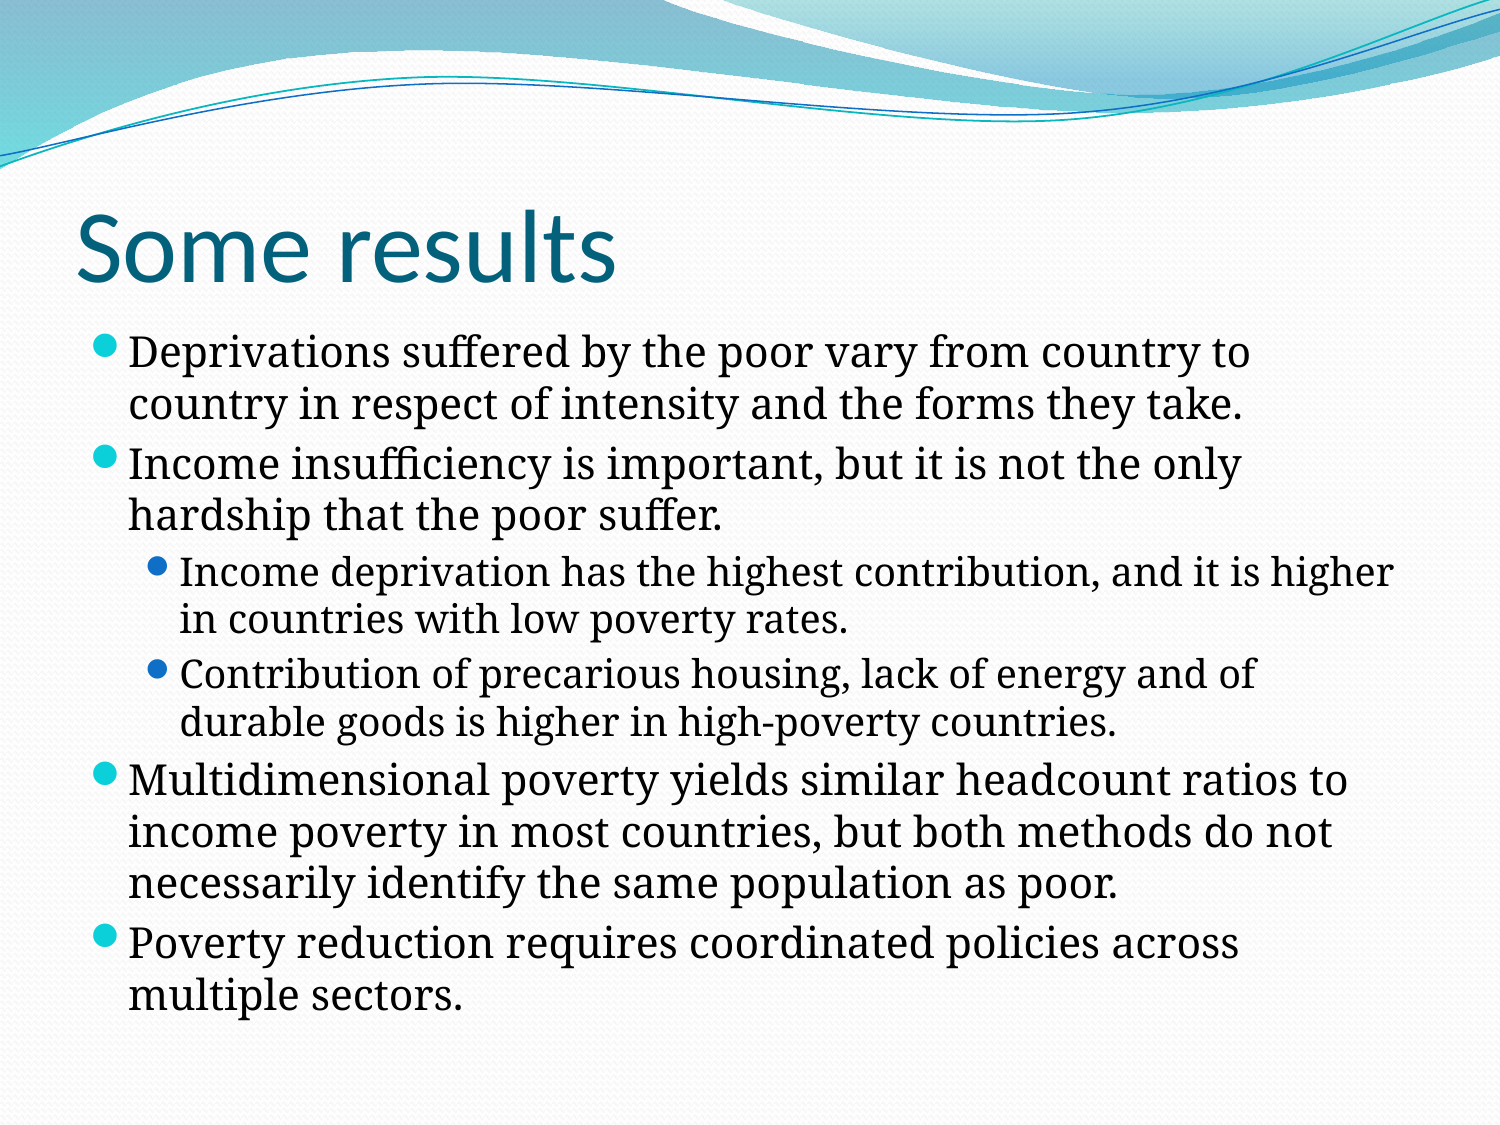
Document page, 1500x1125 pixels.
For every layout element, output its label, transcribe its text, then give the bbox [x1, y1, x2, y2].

title Some results [75, 115, 1425, 303]
list Deprivations suffered by the poor vary from country to country in respect of intensity and the forms they take. Income insufficiency is important, but it is not the only hardship that the poor suffer. Income deprivation has the highest contribution, and it is higher in countries with low poverty rates. Contribution of precarious housing, lack of energy and of durable goods is higher in high-poverty countries. Multidimensional poverty yields similar headcount ratios to income poverty in most countries, but both methods do not necessarily identify the same population as poor. Poverty reduction requires coordinated policies across multiple sectors. [75, 317, 1425, 1038]
